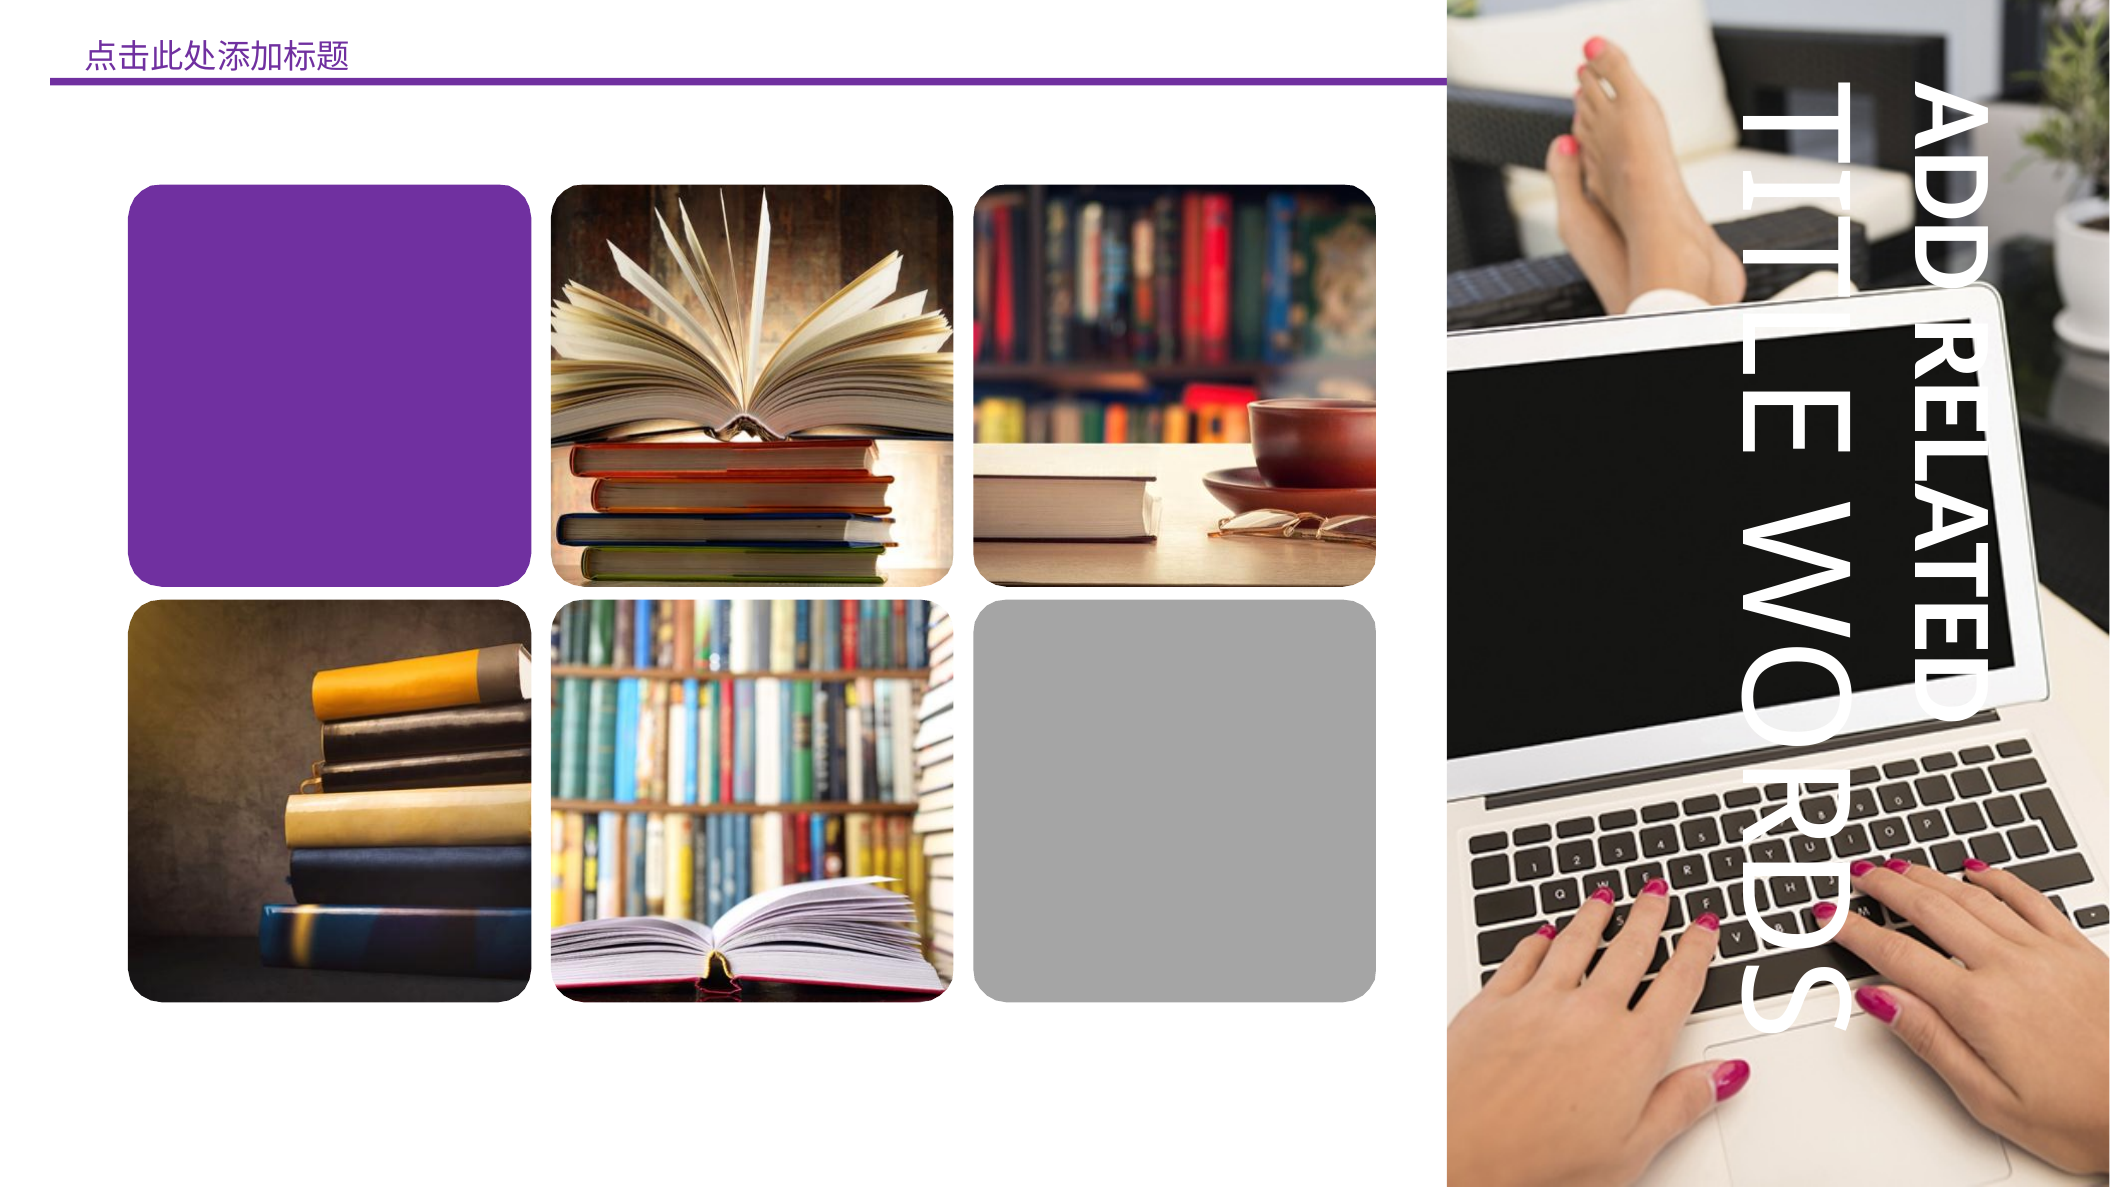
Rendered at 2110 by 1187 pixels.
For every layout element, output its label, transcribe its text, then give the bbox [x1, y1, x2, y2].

text_box [1446, 0, 2110, 1187]
text_box 点击此处添加标题 [69, 27, 380, 86]
text_box ADD RELATED TITLE WORDS [1705, 66, 2036, 1107]
text_box [550, 599, 954, 1003]
text_box [127, 599, 532, 1003]
text_box [127, 184, 532, 587]
text_box [550, 184, 954, 587]
text_box [973, 599, 1376, 1003]
text_box [973, 184, 1376, 587]
